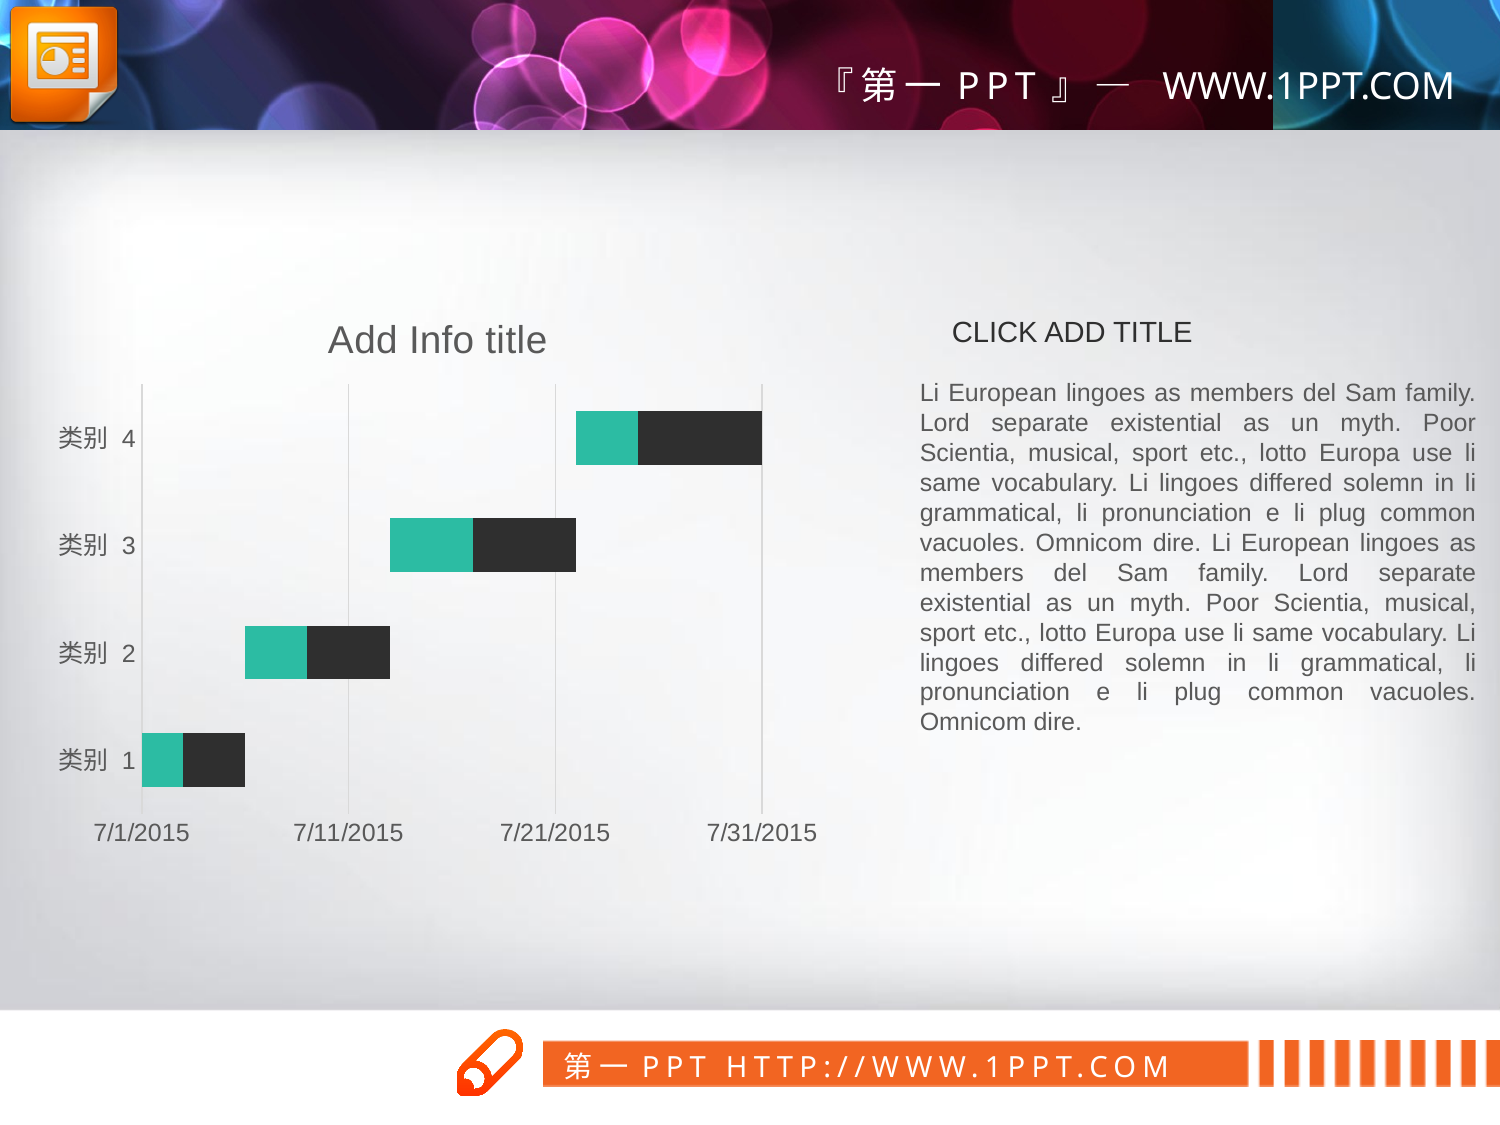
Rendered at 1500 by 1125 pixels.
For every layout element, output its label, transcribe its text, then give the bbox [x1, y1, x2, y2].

text_box CLICK ADD TITLE [936, 306, 1208, 356]
text_box Li European lingoes as members del Sam family. Lord separate existential as un myth. Poor Scientia, musical, sport etc., lotto Europa use li same vocabulary. Li lingoes differed solemn in li grammatical, li pronunciation e li plug common vacuoles. Omnicom dire. Li European lingoes as members del Sam family. Lord separate existential as un myth. Poor Scientia, musical, sport etc., lotto Europa use li same vocabulary. Li lingoes differed solemn in li grammatical, li pronunciation e li plug common vacuoles. Omnicom dire. [905, 369, 1492, 744]
picture [543, 1040, 1500, 1087]
chart [42, 286, 834, 859]
picture [0, 0, 1500, 1012]
